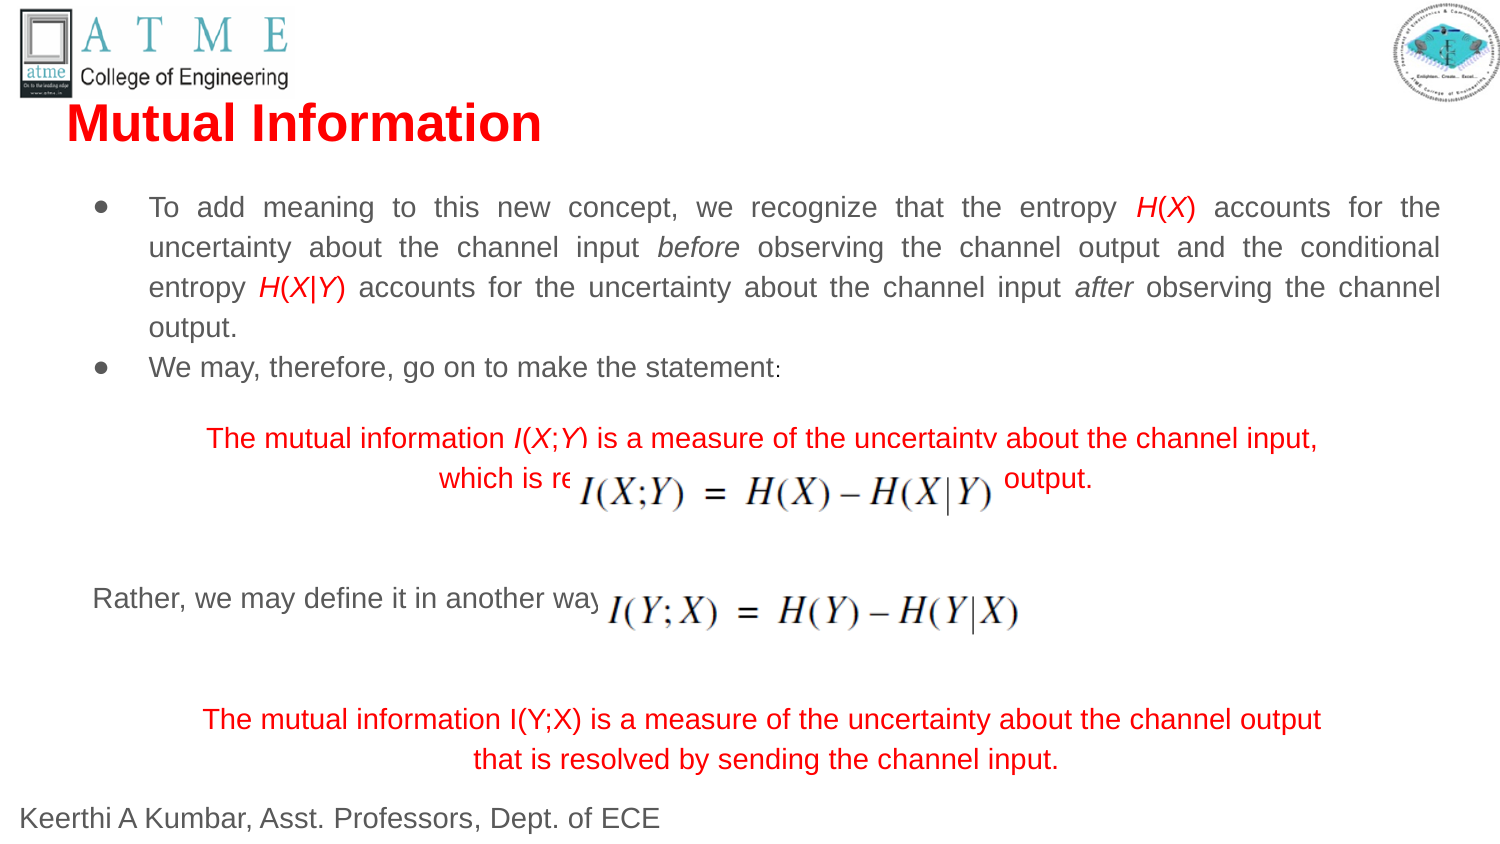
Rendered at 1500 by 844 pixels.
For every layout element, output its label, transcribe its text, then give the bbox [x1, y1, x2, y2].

picture [570, 448, 1002, 535]
picture [17, 6, 295, 99]
picture [597, 575, 1034, 651]
list To add meaning to this new concept, we recognize that the entropy H(X) accounts for the uncertainty about the channel input before observing the channel output and the conditional entropy H(X|Y) accounts for the uncertainty about the channel input after observing the channel output. We may, therefore, go on to make the statement: The mutual information I(X;Y) is a measure of the uncertainty about the channel input, which is resolved by observing the channel output. Rather, we may define it in another way, The mutual information I(Y;X) is a measure of the uncertainty about the channel output that is resolved by sending the channel input. [58, 167, 1457, 802]
picture [1389, 1, 1500, 104]
title Mutual Information [51, 72, 1449, 167]
